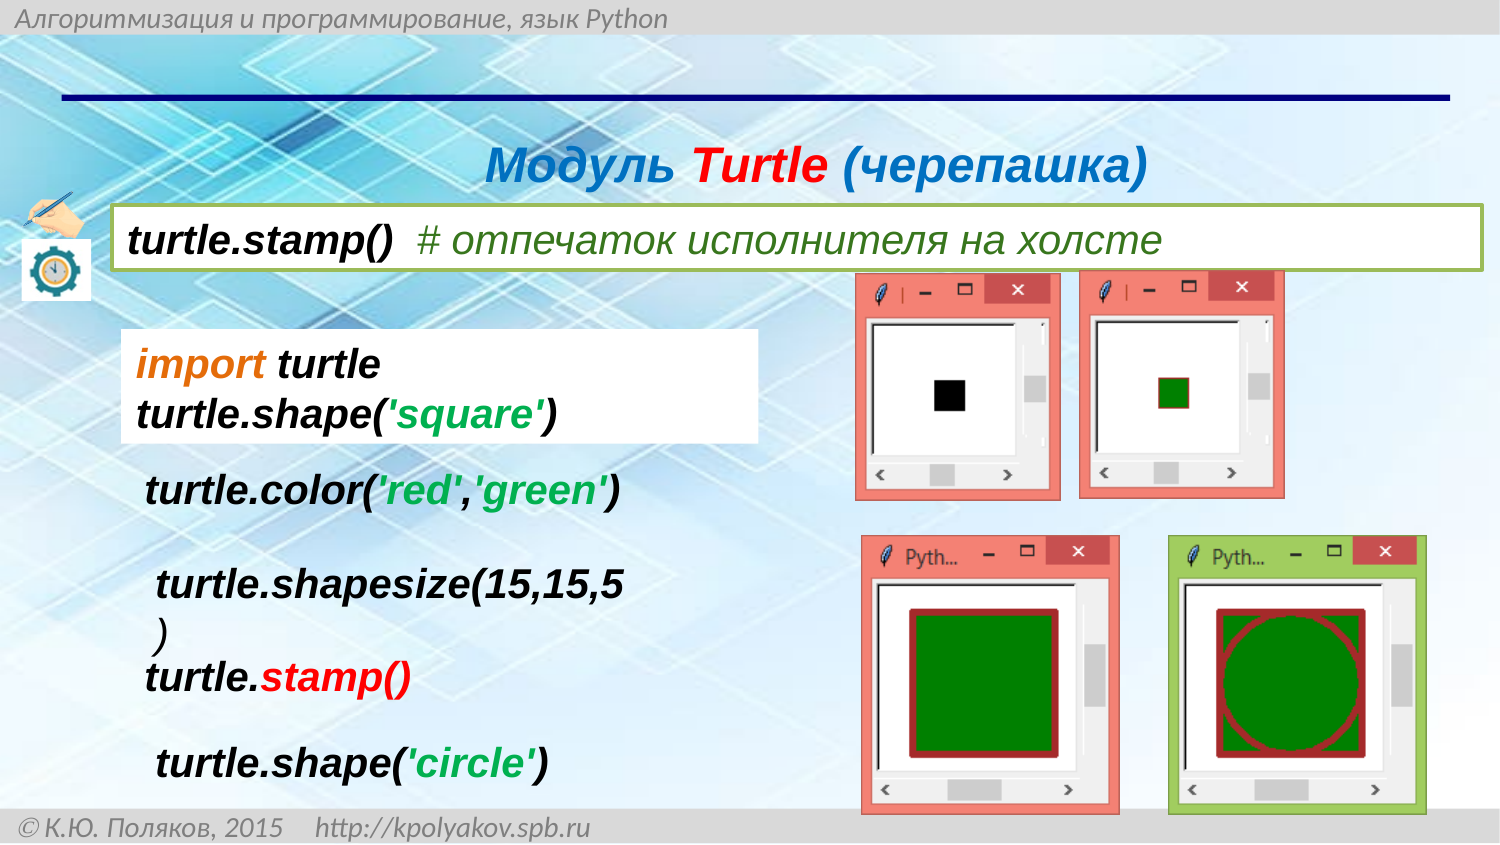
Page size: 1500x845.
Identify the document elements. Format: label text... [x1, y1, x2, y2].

text_box turtle.shapesize(15,15,5) [140, 549, 653, 665]
text_box turtle.stamp() [129, 642, 579, 708]
text_box import turtle turtle.shape('square') [119, 327, 760, 446]
text_box turtle.shape('circle') [140, 727, 646, 793]
picture [0, 35, 1500, 816]
text_box turtle.color('red','green') [129, 455, 704, 520]
text_box Модуль Turtle (черепашка) [309, 133, 1323, 192]
text_box turtle.stamp() # отпечаток исполнителя на холсте [110, 203, 1484, 272]
